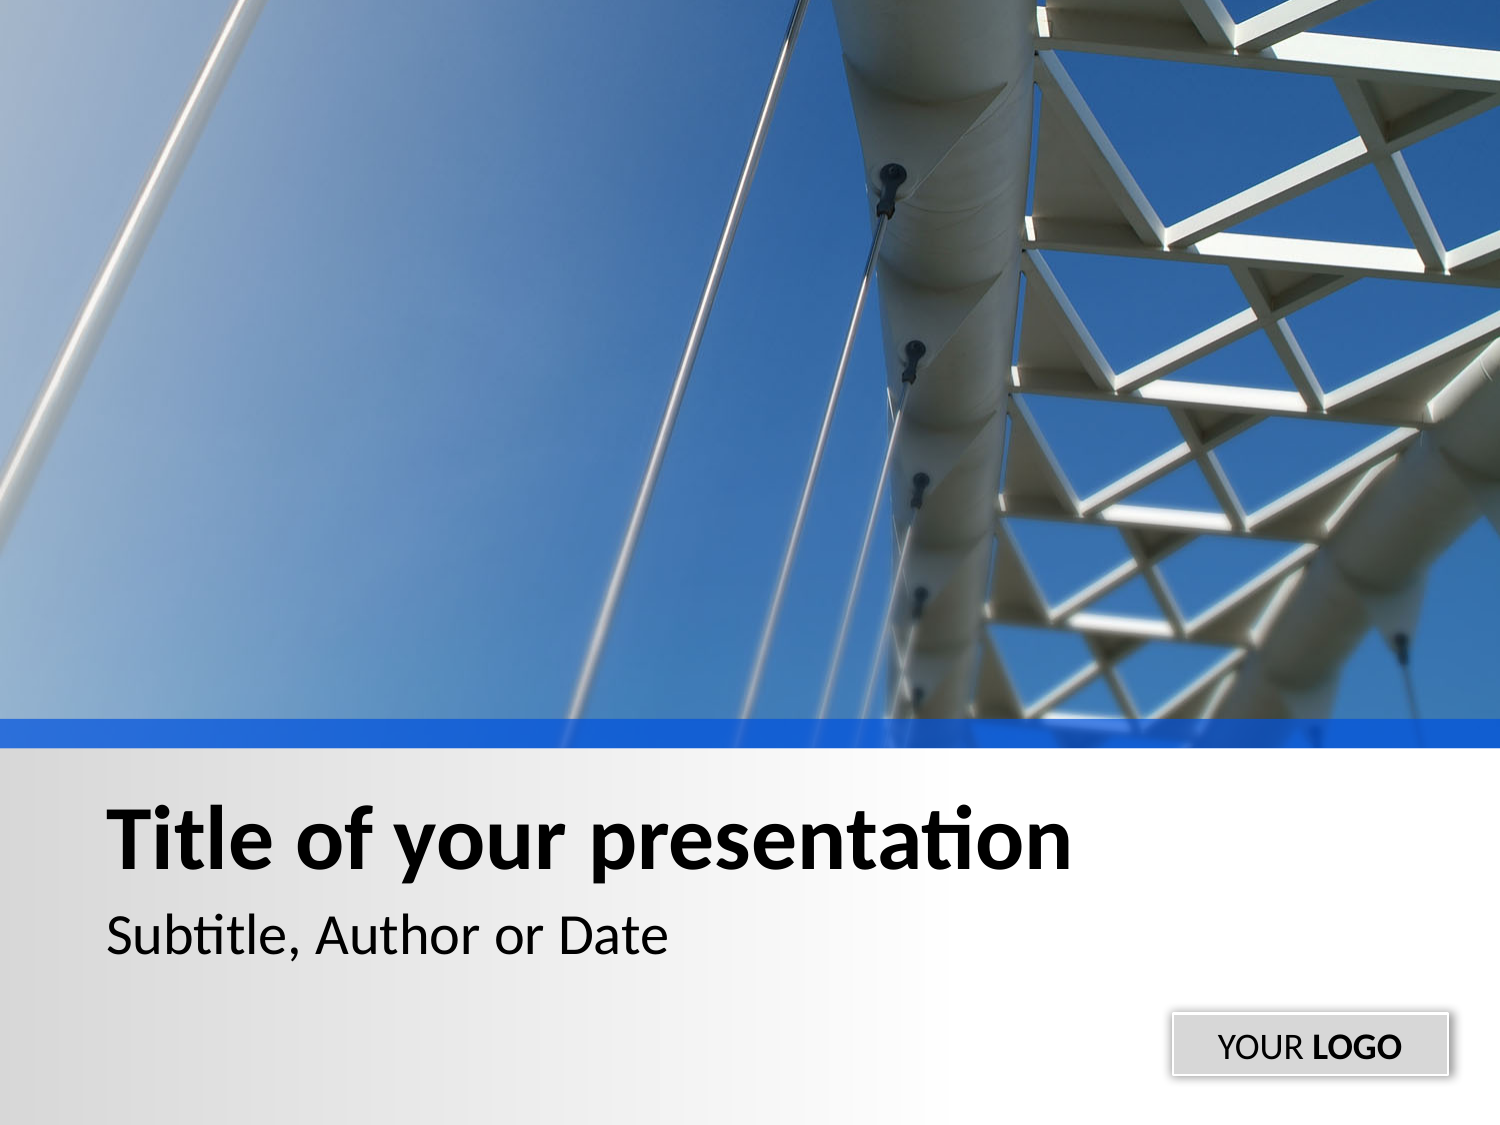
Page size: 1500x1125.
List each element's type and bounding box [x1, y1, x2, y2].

text_box [0, 0, 1500, 1125]
